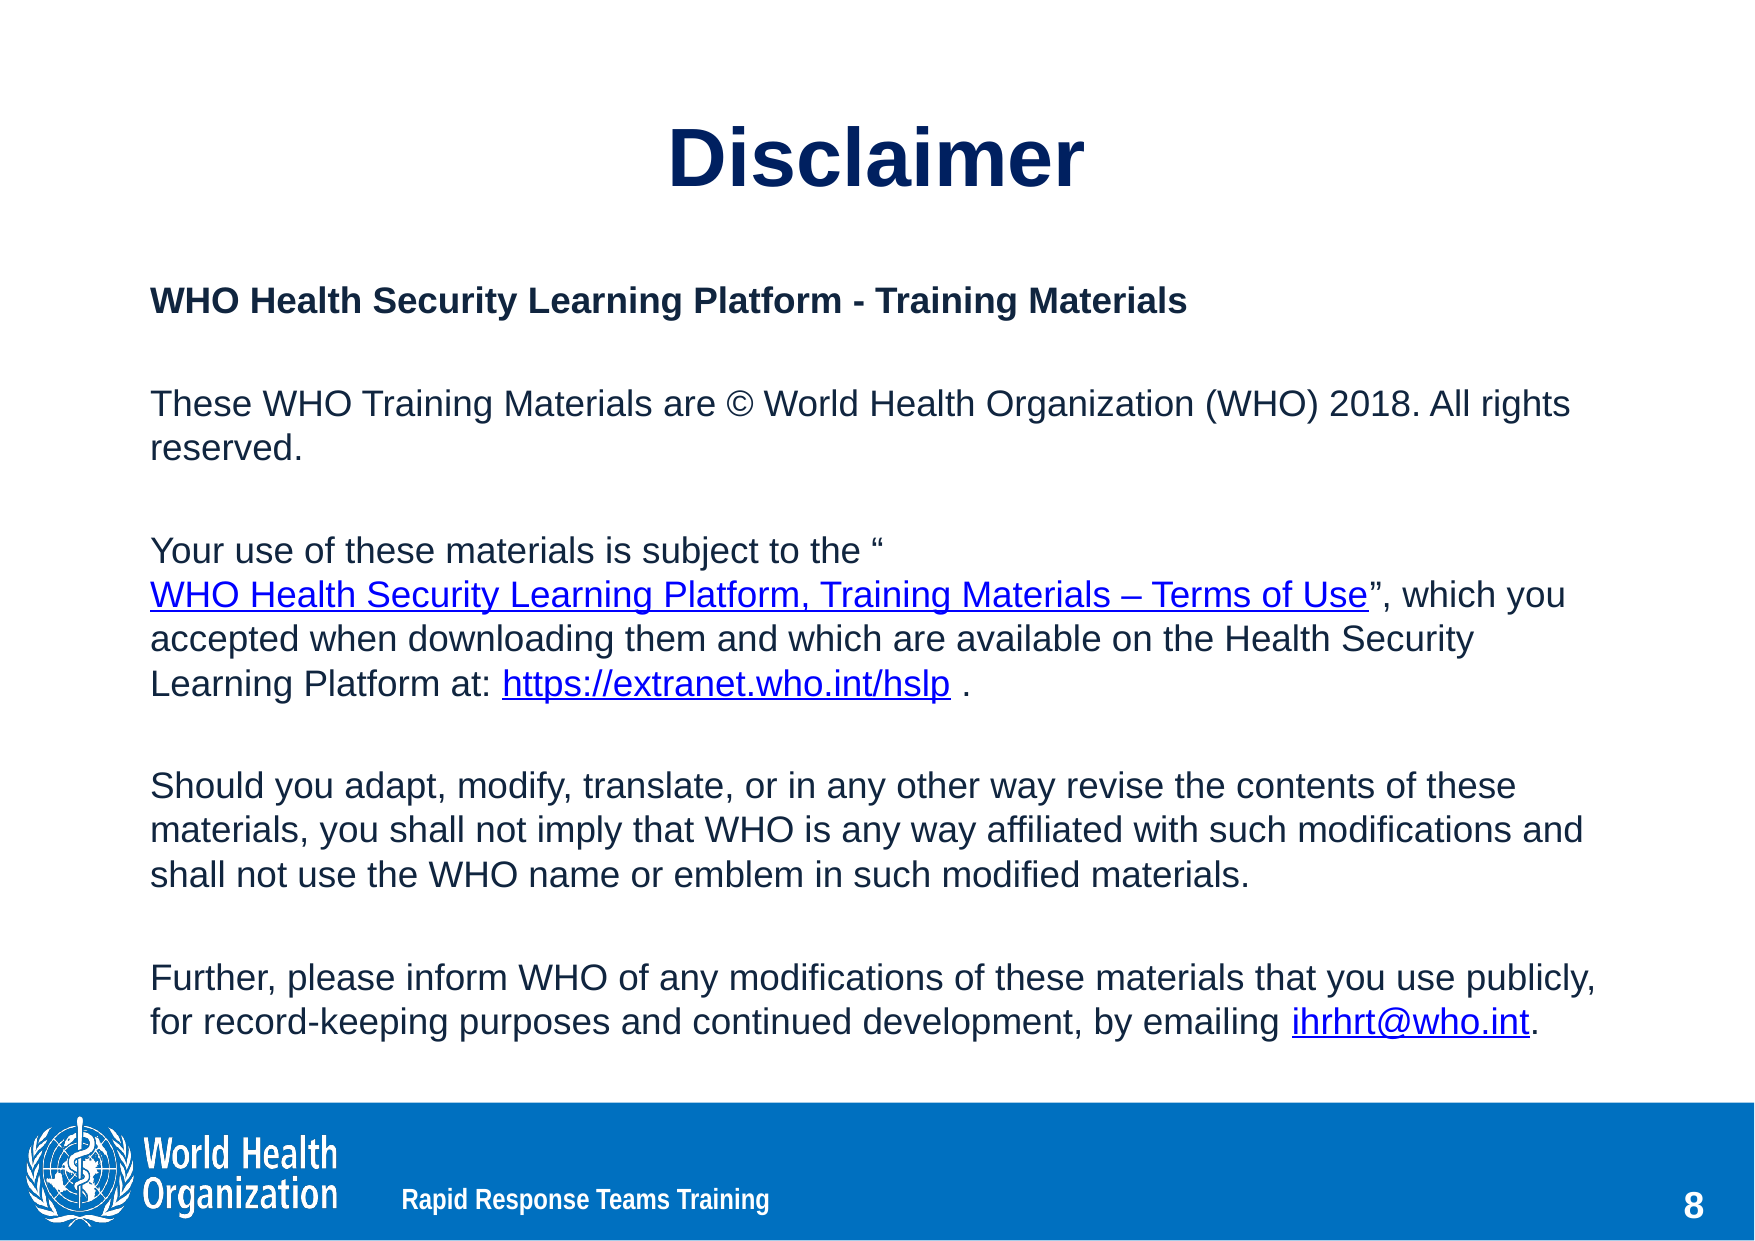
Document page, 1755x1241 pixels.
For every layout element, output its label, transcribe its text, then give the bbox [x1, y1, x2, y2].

picture [25, 1116, 337, 1227]
list WHO Health Security Learning Platform - Training Materials These WHO Training Materials are © World Health Organization (WHO) 2018. All rights reserved. Your use of these materials is subject to the “WHO Health Security Learning Platform, Training Materials – Terms of Use”, which you accepted when downloading them and which are available on the Health Security Learning Platform at: https://extranet.who.int/hslp . Should you adapt, modify, translate, or in any other way revise the contents of these materials, you shall not imply that WHO is any way affiliated with such modifications and shall not use the WHO name or emblem in such modified materials. Further, please inform WHO of any modifications of these materials that you use publicly, for record-keeping purposes and continued development, by emailing ihrhrt@who.int. [132, 268, 1622, 1087]
title Disclaimer [87, 49, 1667, 257]
